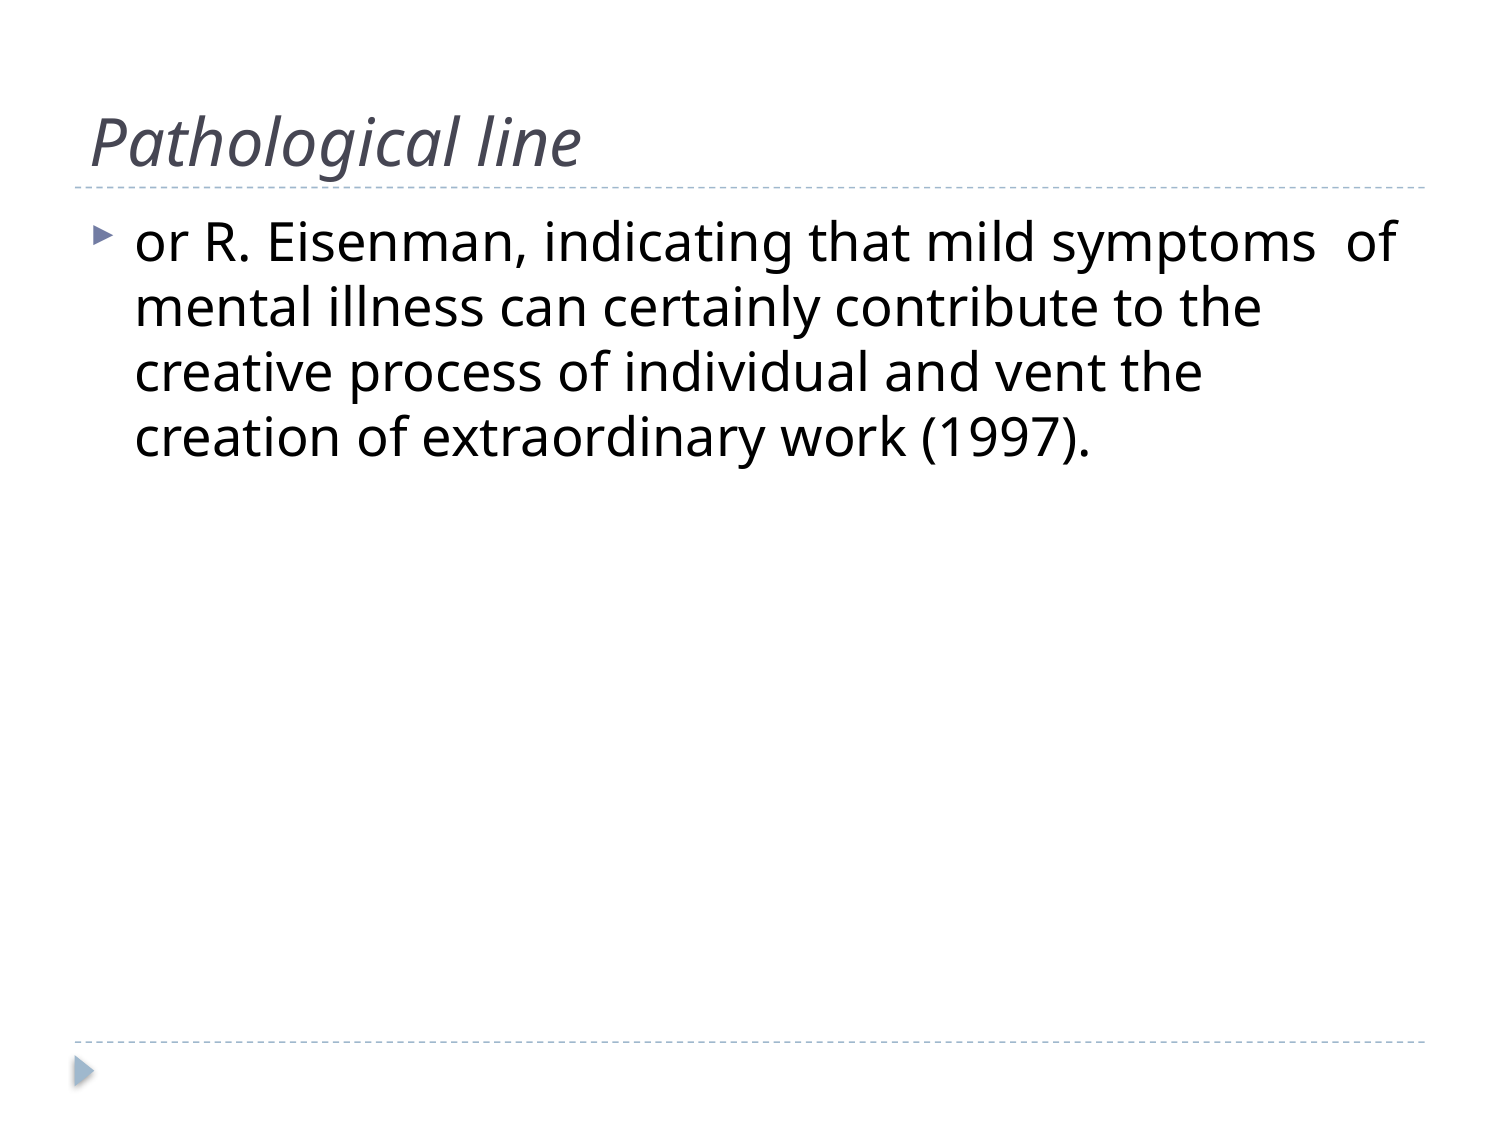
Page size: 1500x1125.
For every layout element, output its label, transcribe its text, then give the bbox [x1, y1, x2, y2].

list or R. Eisenman, indicating that mild symptoms of mental illness can certainly contribute to the creative process of individual and vent the creation of extraordinary work (1997). [75, 200, 1425, 1010]
title Pathological line [75, 24, 1425, 188]
